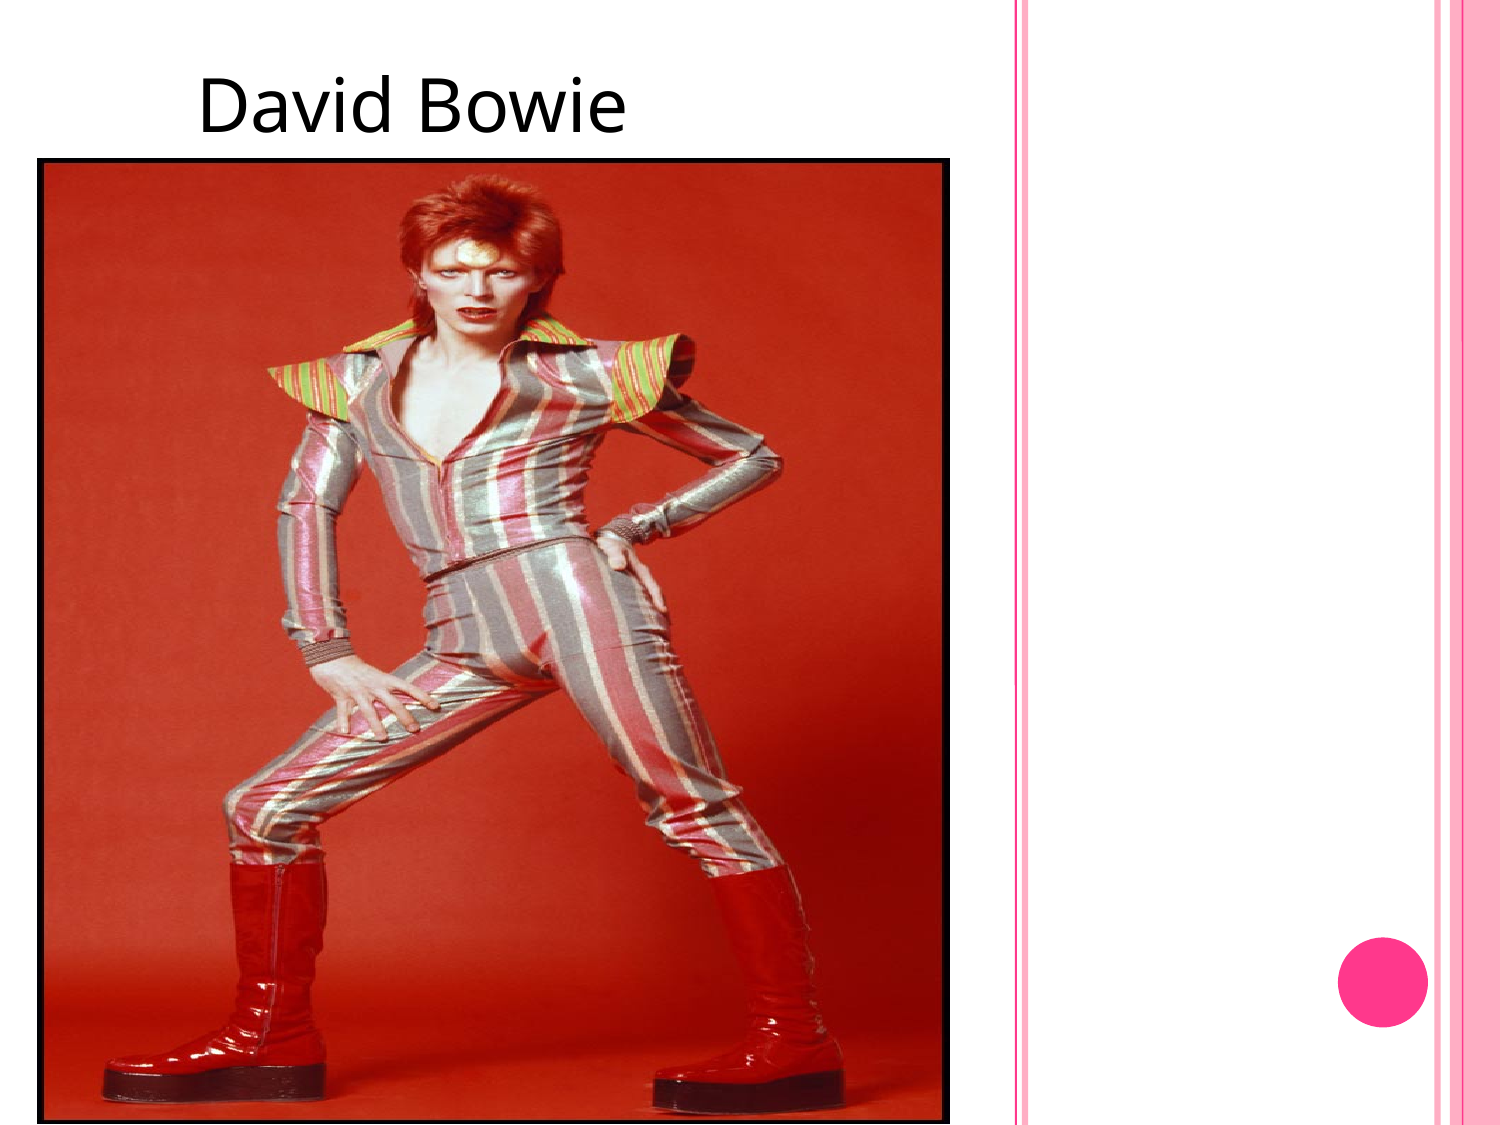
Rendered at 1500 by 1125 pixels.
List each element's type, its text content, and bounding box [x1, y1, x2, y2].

list David Bowie [62, 50, 763, 155]
picture [37, 158, 951, 1125]
